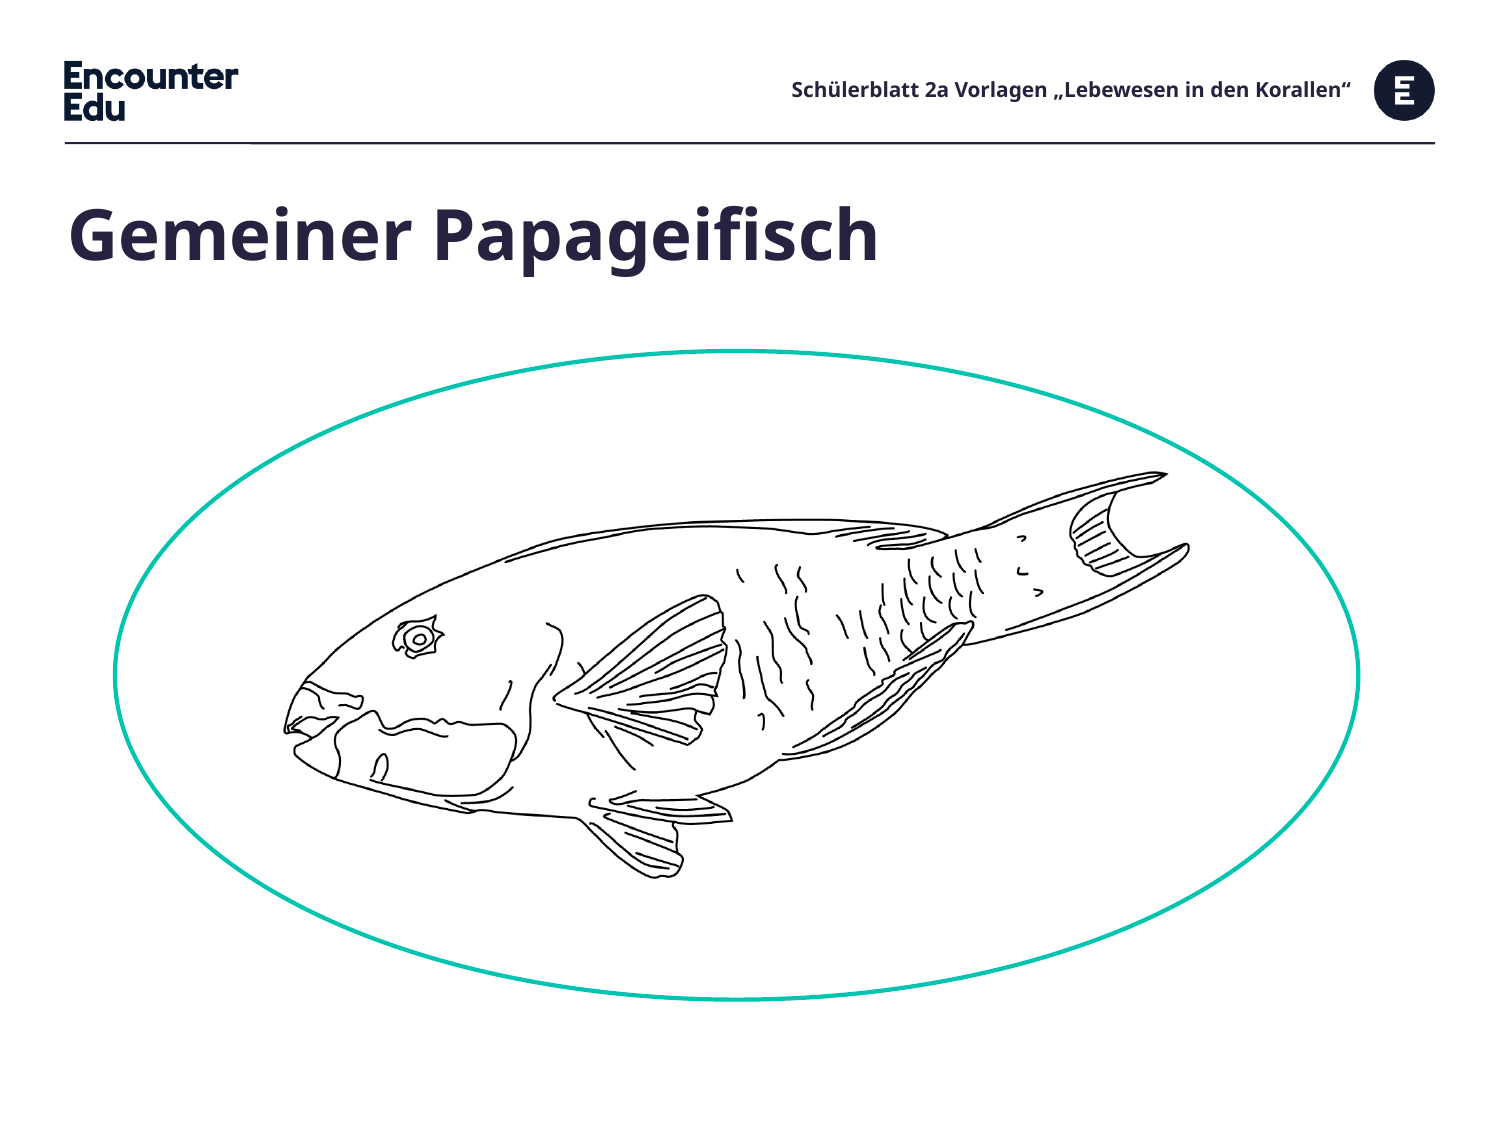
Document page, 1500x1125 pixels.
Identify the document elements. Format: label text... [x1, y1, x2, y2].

title Schülerblatt 2a Vorlagen „Lebewesen in den Korallen“ [749, 67, 1359, 114]
picture [283, 471, 1190, 879]
list Gemeiner Papageifisch [59, 191, 929, 394]
picture [1372, 58, 1436, 122]
text_box [114, 366, 1359, 1000]
picture [60, 59, 243, 122]
